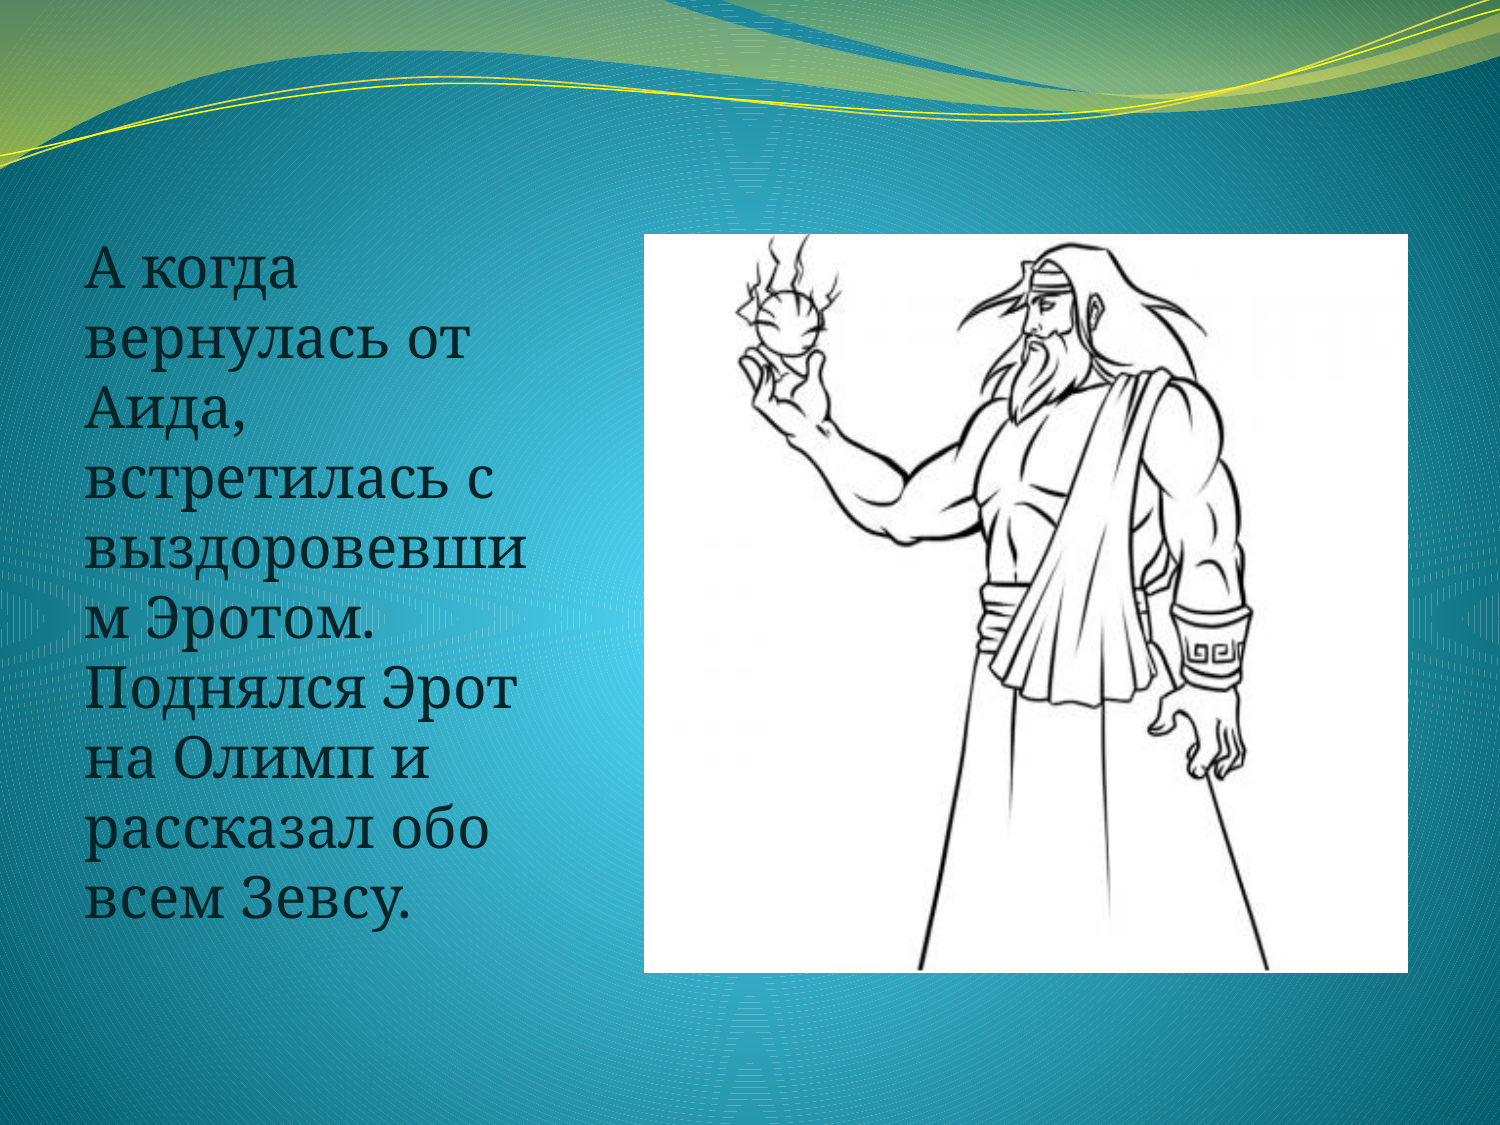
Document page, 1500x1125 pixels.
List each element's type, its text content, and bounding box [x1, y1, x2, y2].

picture [644, 234, 1409, 973]
text_box А когда вернулась от Аида, встретилась с выздоровевшим Эротом. Поднялся Эрот на Олимп и рассказал обо всем Зевсу. [70, 222, 575, 938]
